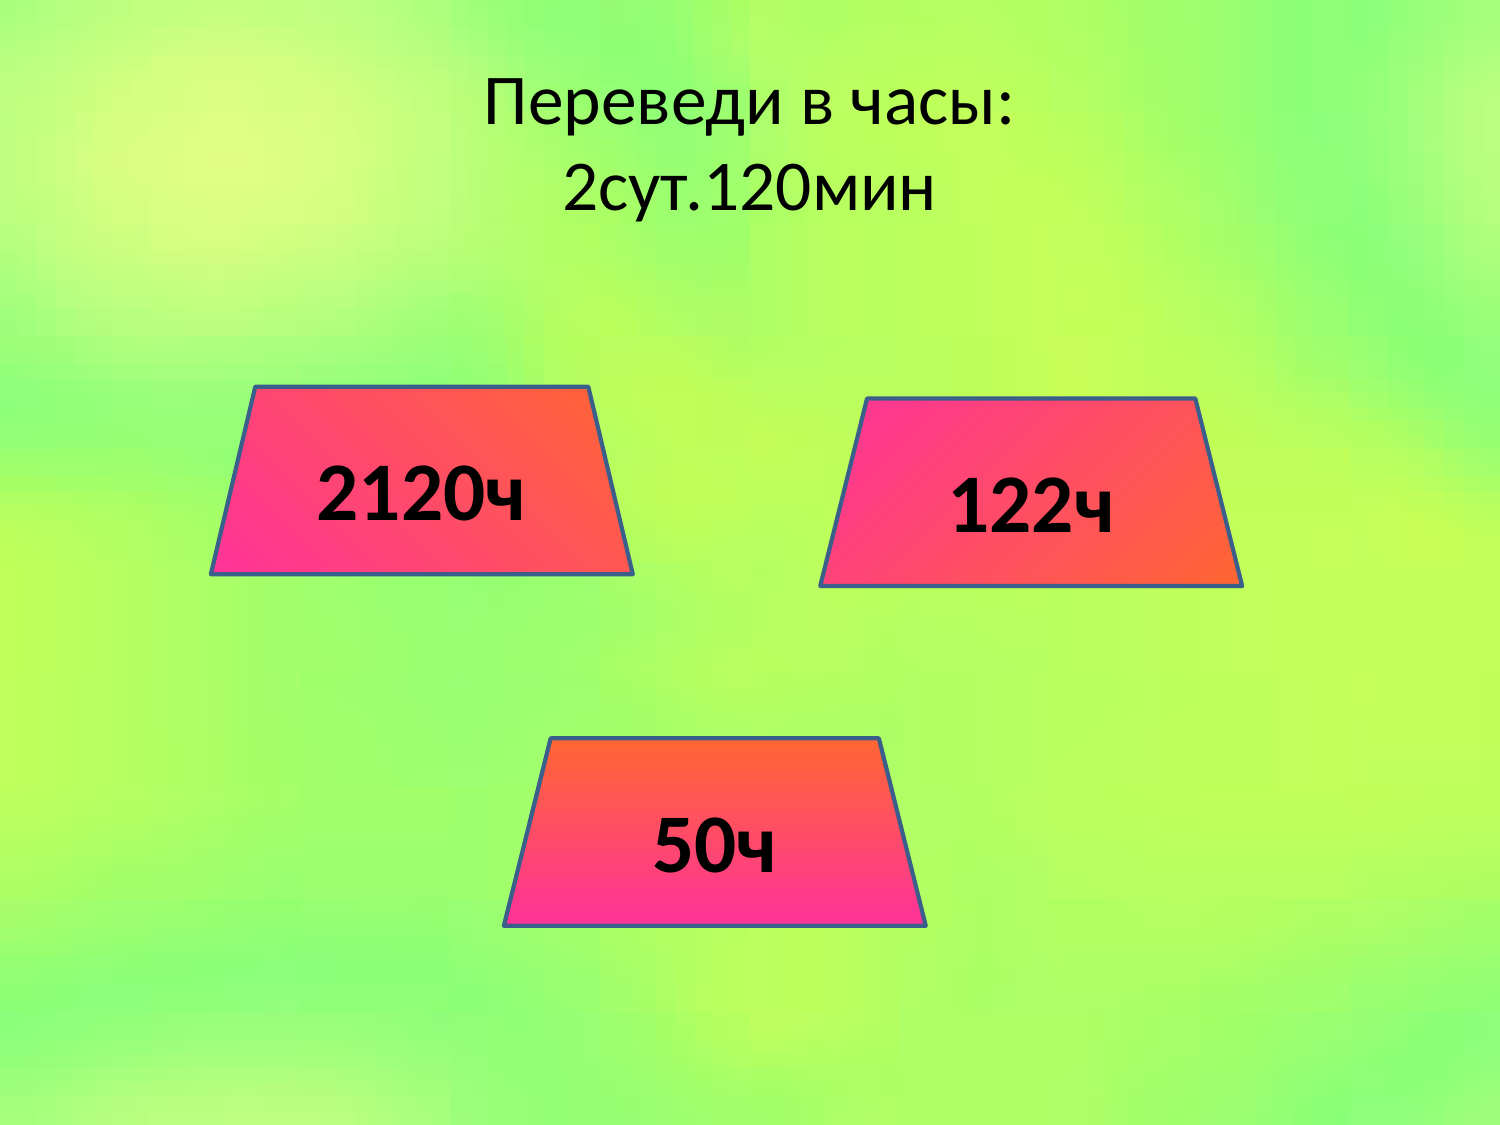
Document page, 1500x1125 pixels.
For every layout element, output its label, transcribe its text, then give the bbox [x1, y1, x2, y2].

picture [0, 0, 1500, 1125]
text_box 2120ч [208, 384, 635, 577]
text_box 50ч [501, 736, 928, 928]
title Переведи в часы: 2сут.120мин [75, 45, 1425, 233]
text_box 122ч [818, 396, 1245, 589]
